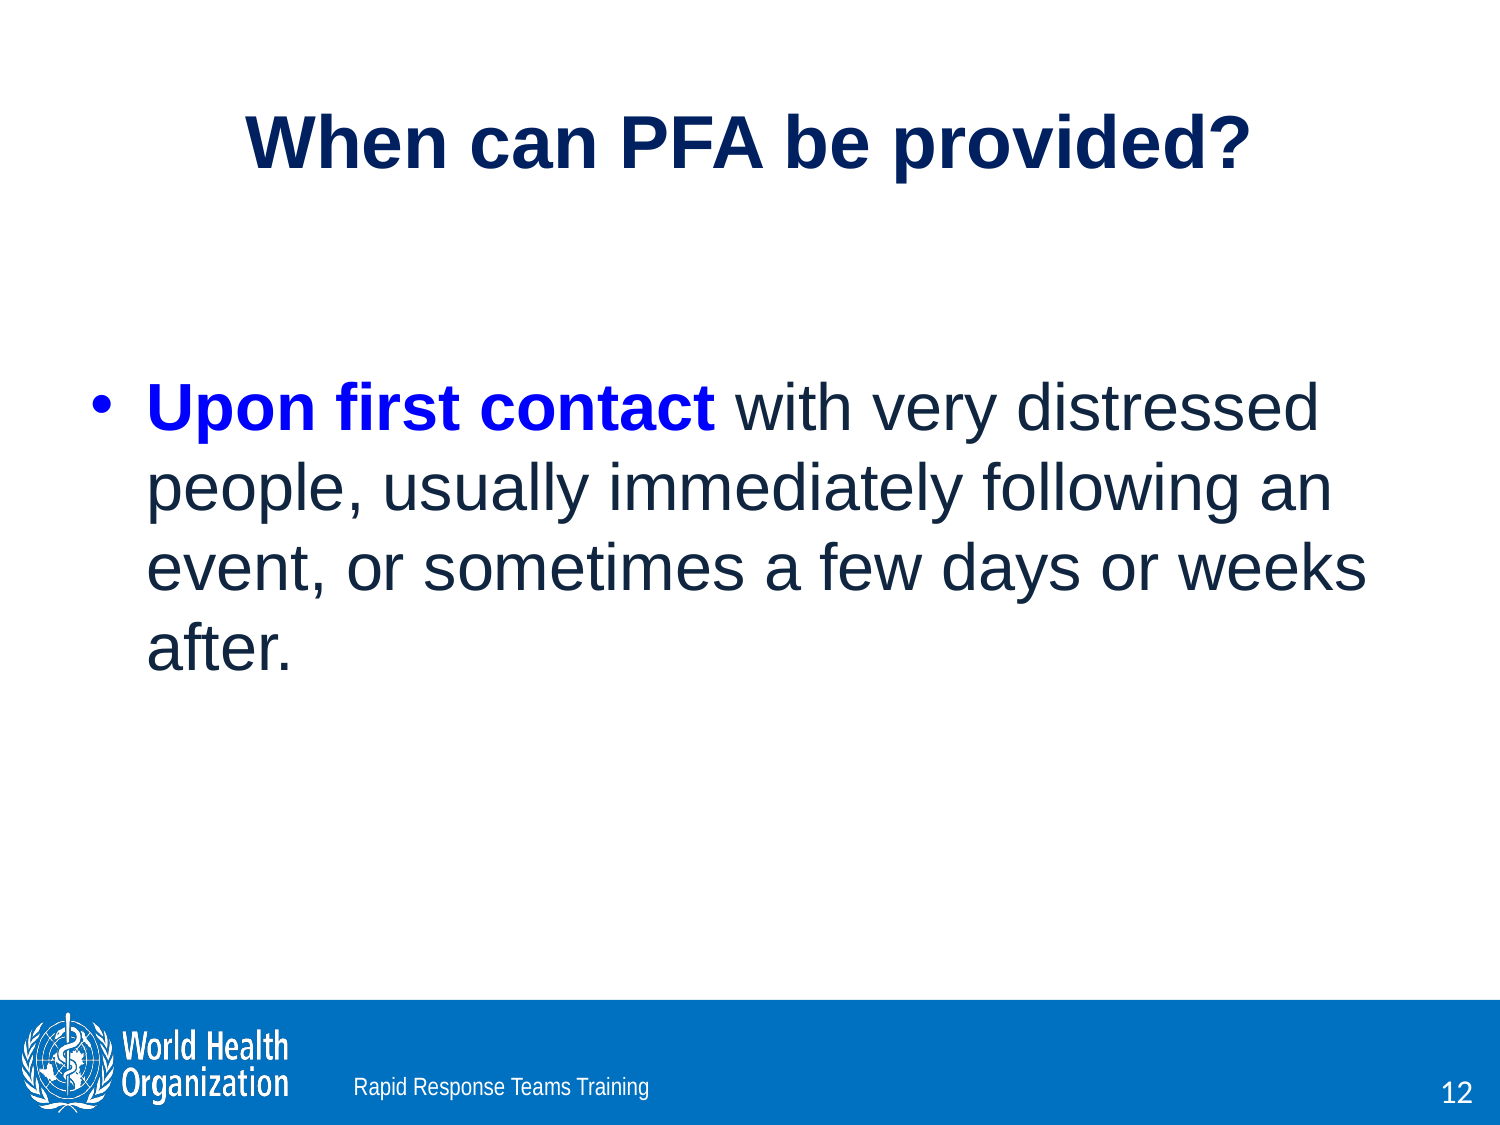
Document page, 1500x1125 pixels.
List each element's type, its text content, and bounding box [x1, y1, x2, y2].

picture [21, 1012, 288, 1113]
list Upon first contact with very distressed people, usually immediately following an event, or sometimes a few days or weeks after. [75, 262, 1425, 772]
title When can PFA be provided? [75, 45, 1425, 233]
